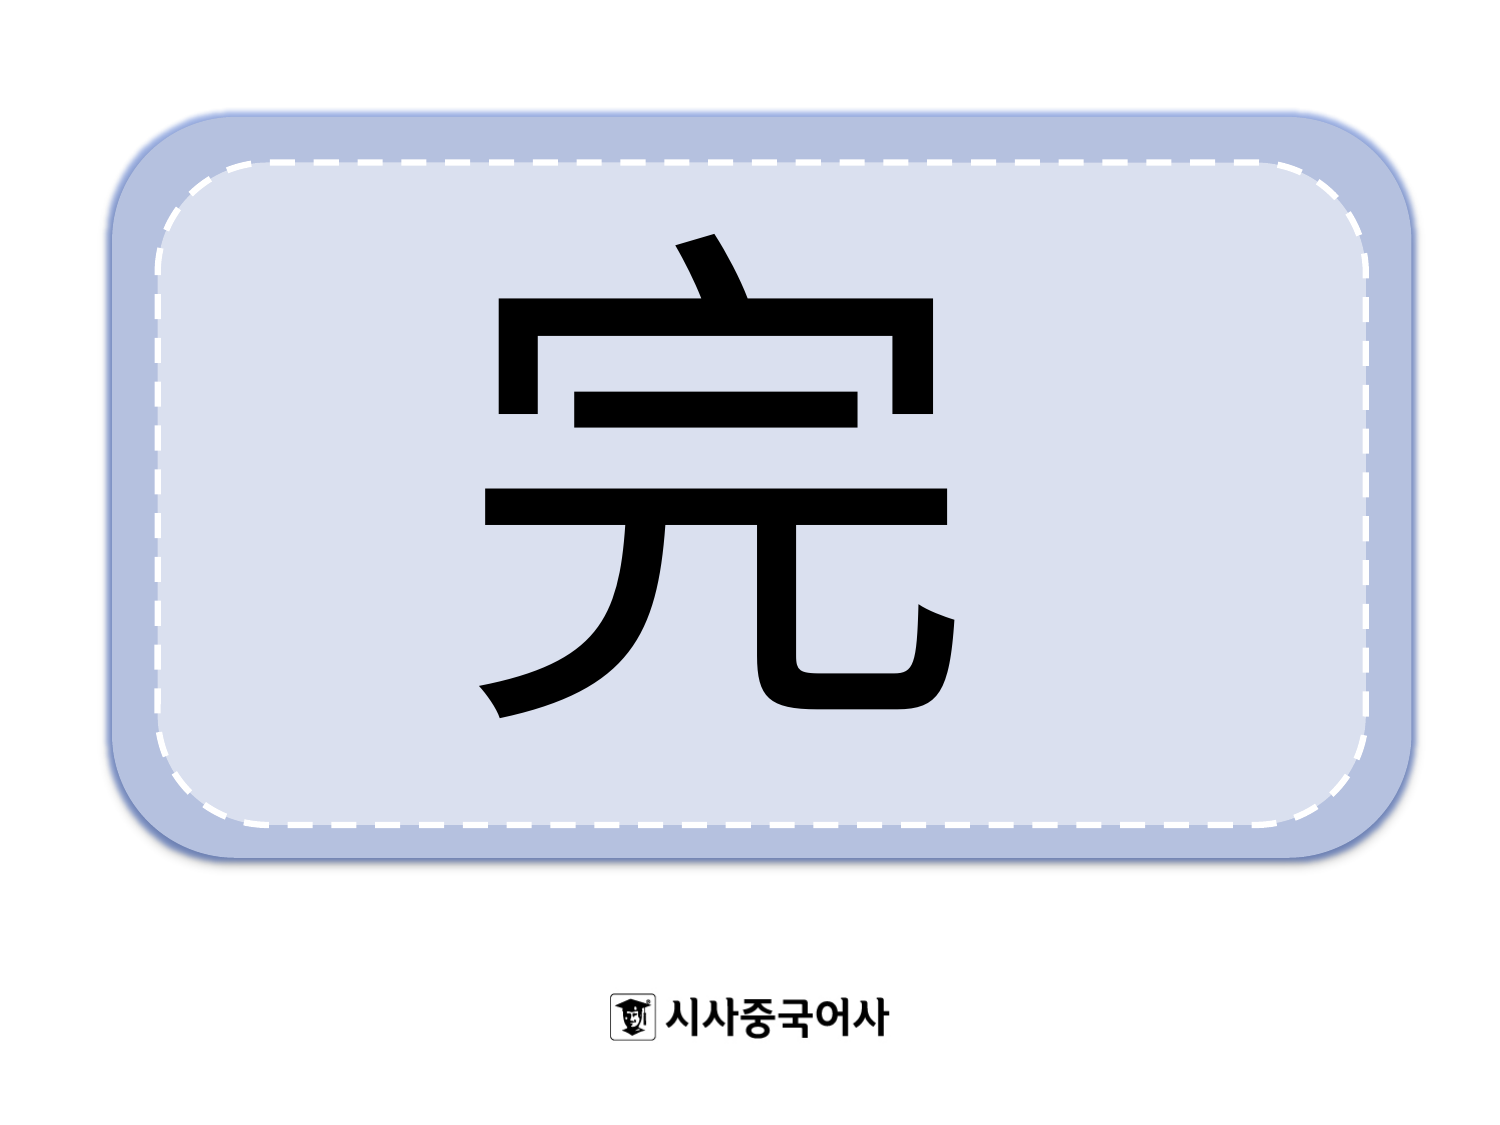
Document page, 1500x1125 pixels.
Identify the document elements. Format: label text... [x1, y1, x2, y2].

text_box [162, 160, 1371, 824]
picture [602, 987, 898, 1047]
text_box 完 [171, 137, 1380, 800]
